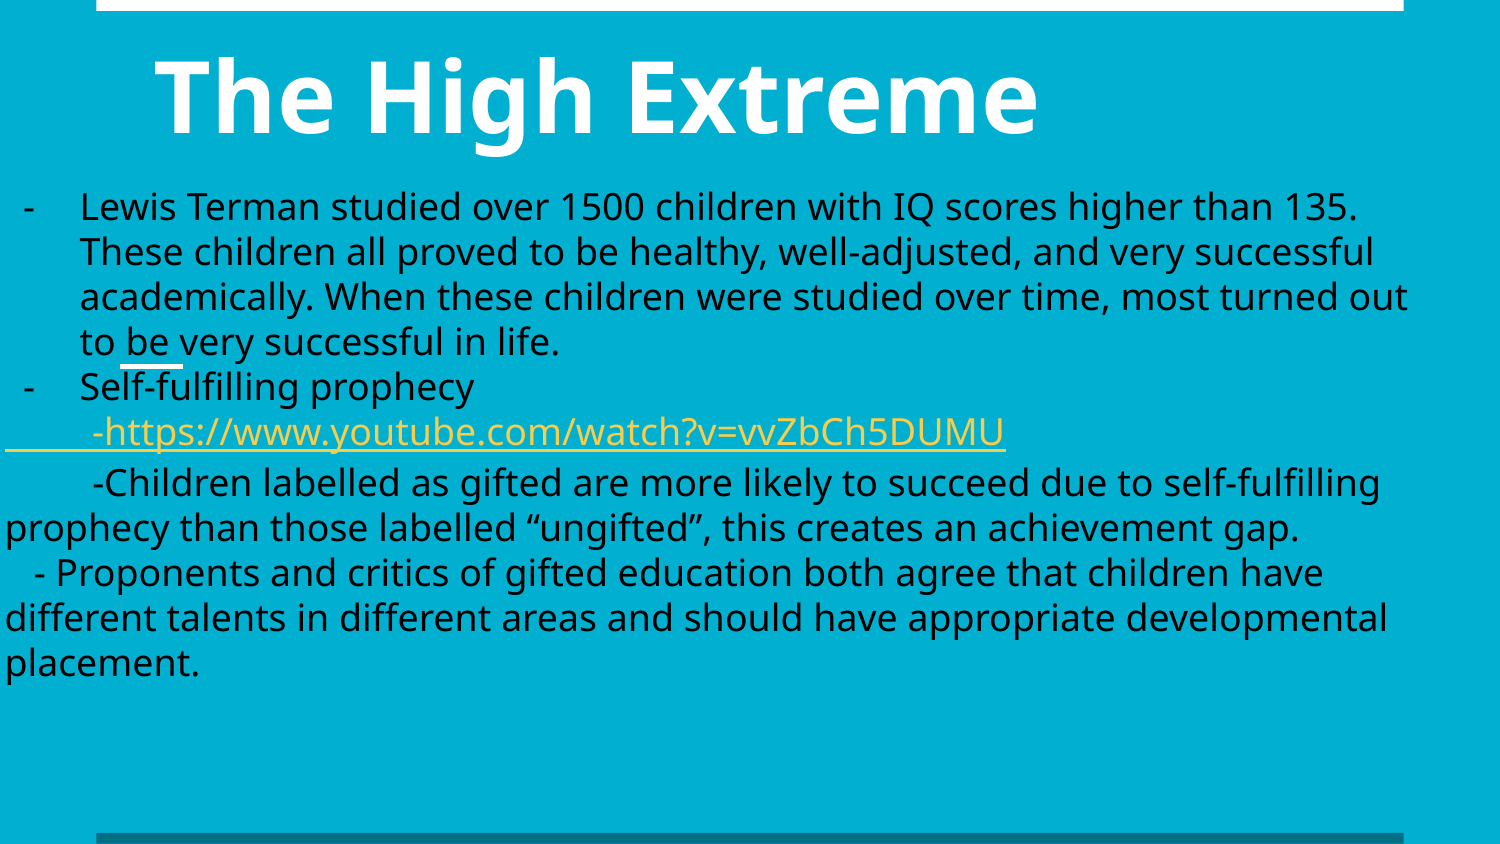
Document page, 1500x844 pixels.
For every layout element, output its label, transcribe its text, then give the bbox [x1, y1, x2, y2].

title The High Extreme [138, 0, 1500, 169]
text_box Lewis Terman studied over 1500 children with IQ scores higher than 135. These children all proved to be healthy, well-adjusted, and very successful academically. When these children were studied over time, most turned out to be very successful in life. Self-fulfilling prophecy -https://www.youtube.com/watch?v=vvZbCh5DUMU -Children labelled as gifted are more likely to succeed due to self-fulfilling prophecy than those labelled “ungifted”, this creates an achievement gap. - Proponents and critics of gifted education both agree that children have different talents in different areas and should have appropriate developmental placement. [0, 168, 1428, 693]
